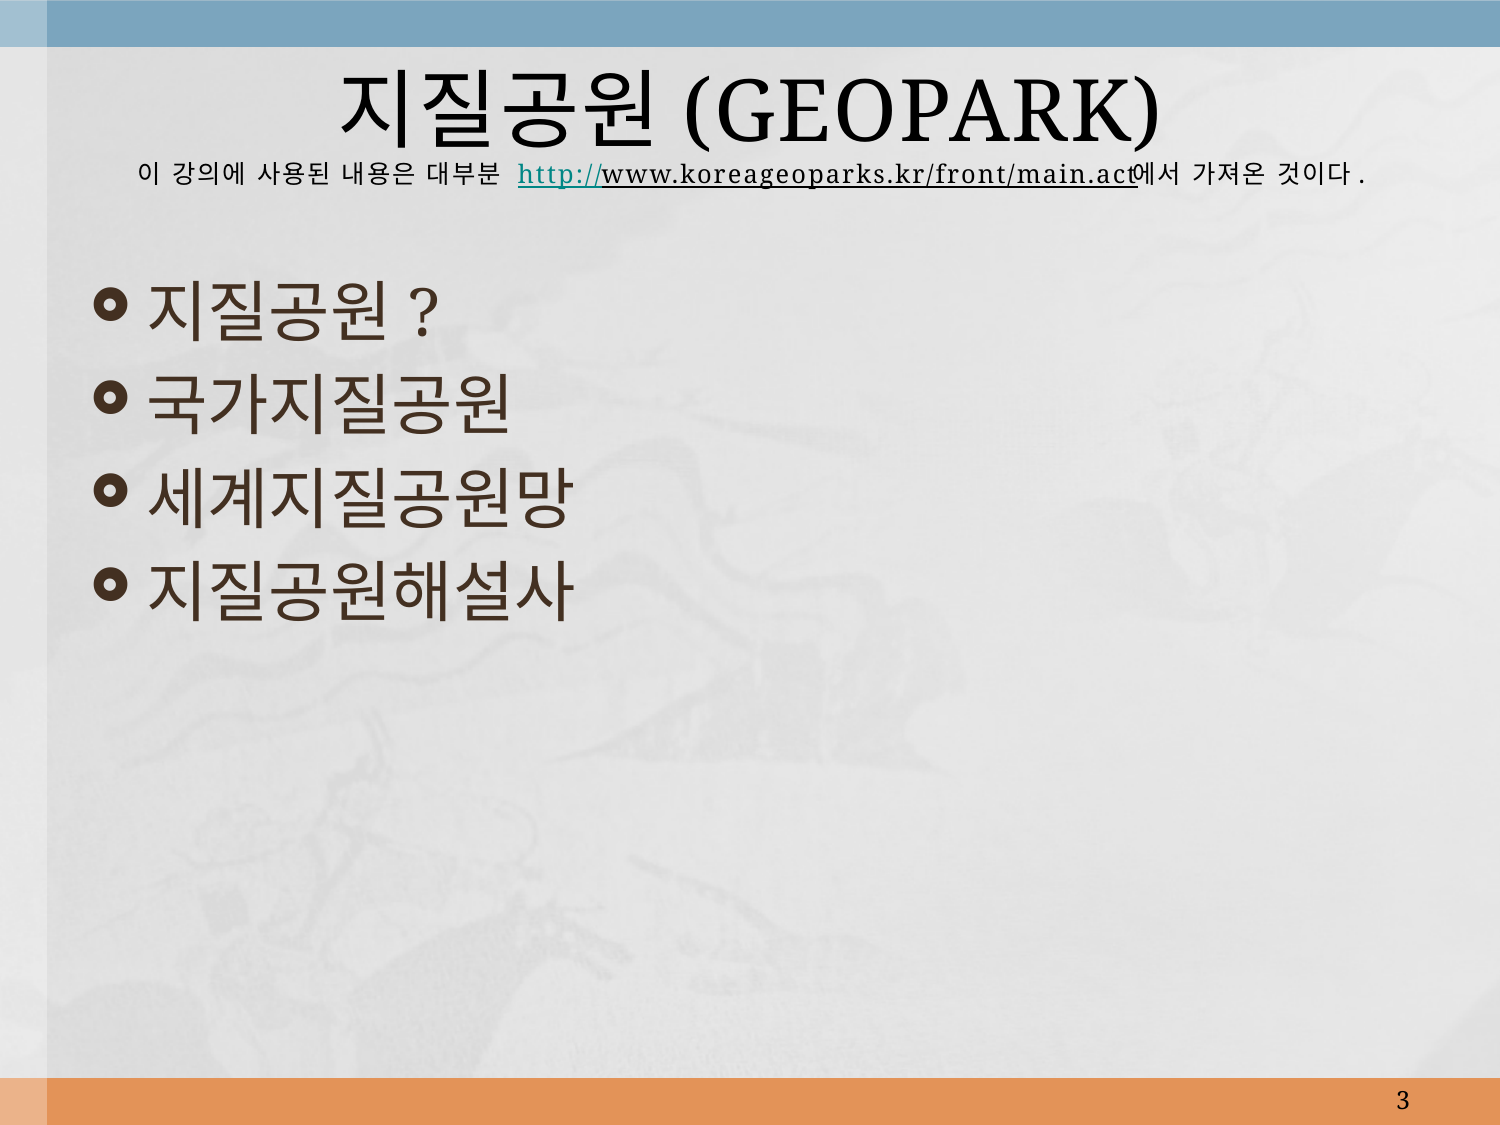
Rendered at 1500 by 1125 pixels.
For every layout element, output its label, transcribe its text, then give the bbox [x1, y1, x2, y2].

list 지질공원? 국가지질공원 세계지질공원망 지질공원해설사 [75, 262, 1425, 1005]
title 지질공원(GEOPARK) 이 강의에 사용된 내용은 대부분 http://www.koreageoparks.kr/front/main.act에서 가져온 것이다. [49, 46, 1454, 202]
slide_number 3 [1074, 1078, 1425, 1125]
